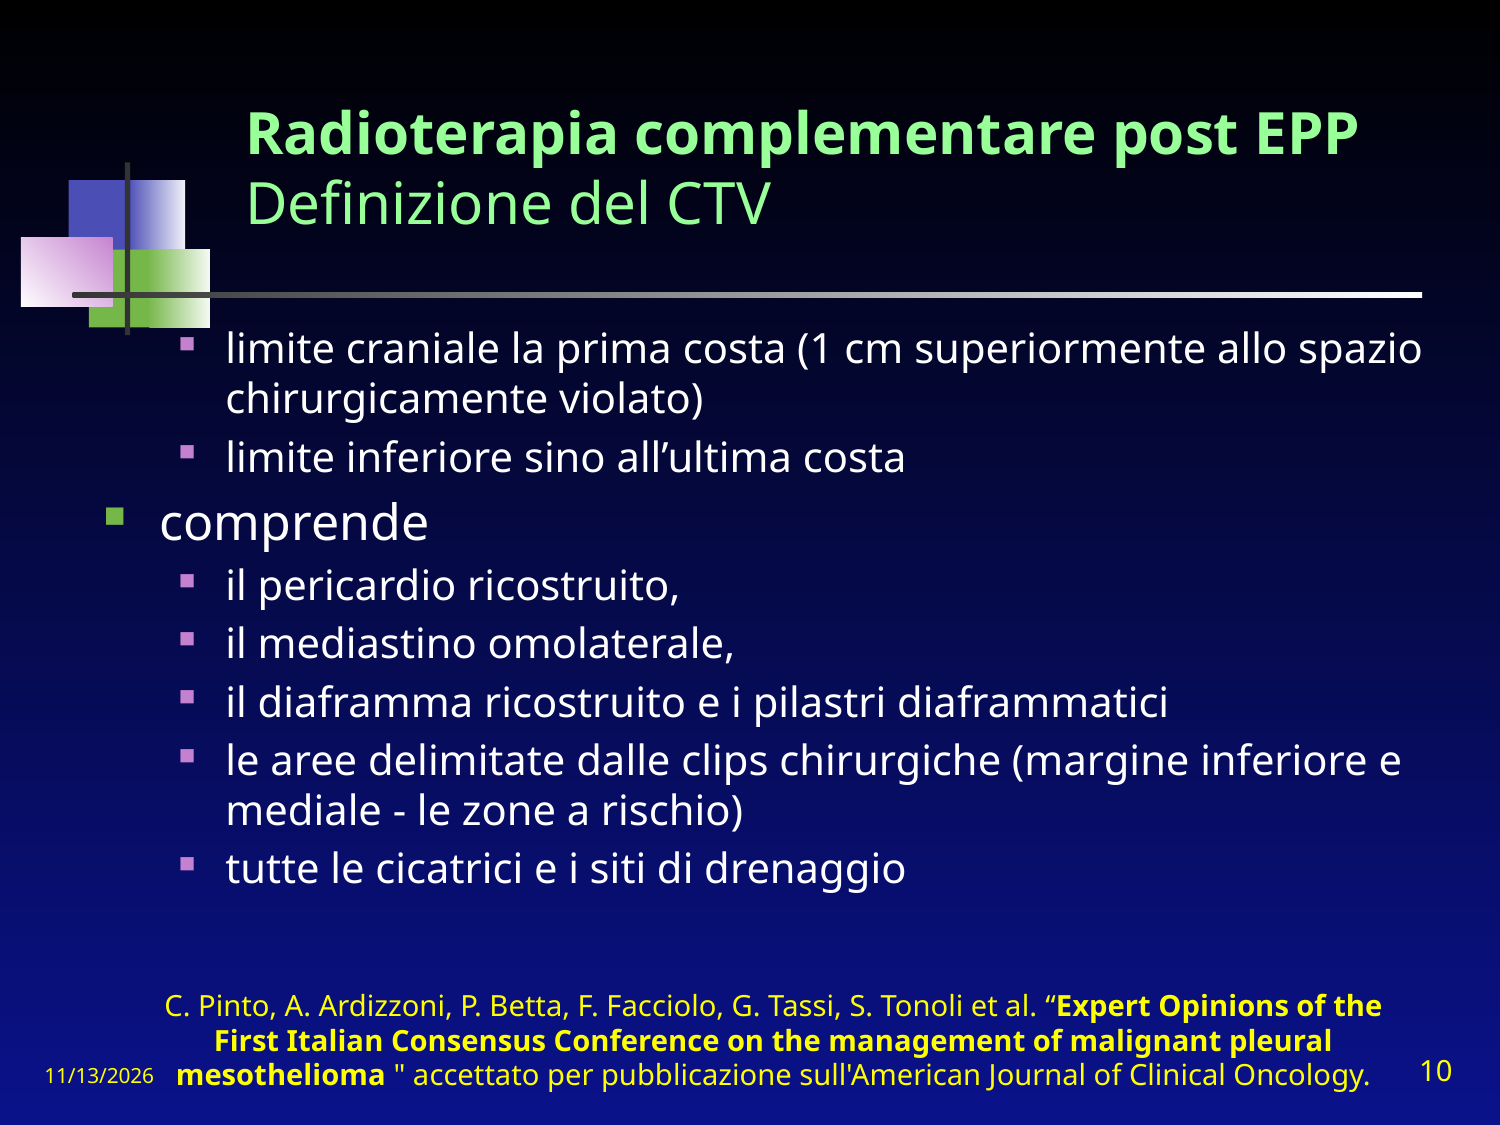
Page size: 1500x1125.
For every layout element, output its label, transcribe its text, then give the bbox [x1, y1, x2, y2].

slide_number 10 [1400, 1023, 1468, 1100]
footer C. Pinto, A. Ardizzoni, P. Betta, F. Facciolo, G. Tassi, S. Tonoli et al. “Expert Opinions of the First Italian Consensus Conference on the management of malignant pleural mesothelioma " accettato per pubblicazione sull'American Journal of Clinical Oncology. [147, 963, 1400, 1100]
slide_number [29, 1022, 147, 1099]
title Radioterapia complementare post EPP Definizione del CTV [229, 34, 1468, 244]
list limite craniale la prima costa (1 cm superiormente allo spazio chirurgicamente violato) limite inferiore sino all’ultima costa comprende il pericardio ricostruito, il mediastino omolaterale, il diaframma ricostruito e i pilastri diaframmatici le aree delimitate dalle clips chirurgiche (margine inferiore e mediale - le zone a rischio) tutte le cicatrici e i siti di drenaggio [88, 314, 1439, 976]
